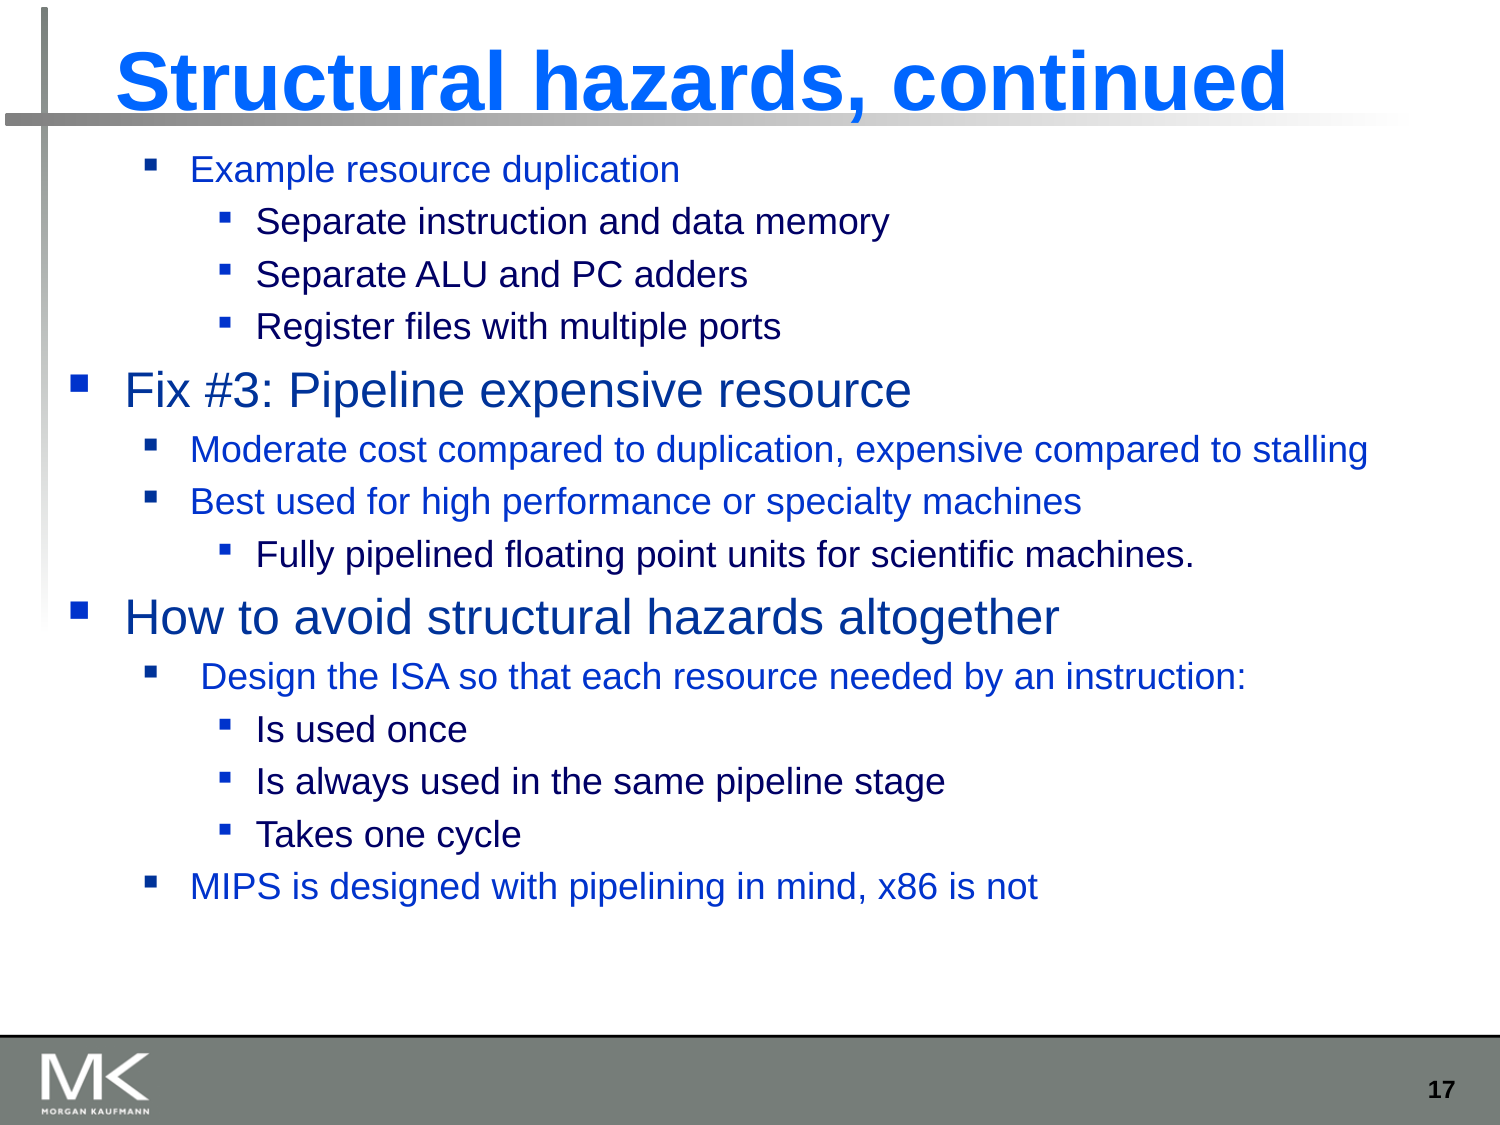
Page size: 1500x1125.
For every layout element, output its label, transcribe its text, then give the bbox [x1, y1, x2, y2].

list Example resource duplication Separate instruction and data memory Separate ALU and PC adders Register files with multiple ports Fix #3: Pipeline expensive resource Moderate cost compared to duplication, expensive compared to stalling Best used for high performance or specialty machines Fully pipelined floating point units for scientific machines. How to avoid structural hazards altogether Design the ISA so that each resource needed by an instruction: Is used once Is always used in the same pipeline stage Takes one cycle MIPS is designed with pipelining in mind, x86 is not [52, 136, 1411, 976]
title Structural hazards, continued [100, 18, 1460, 135]
picture [29, 1046, 160, 1123]
